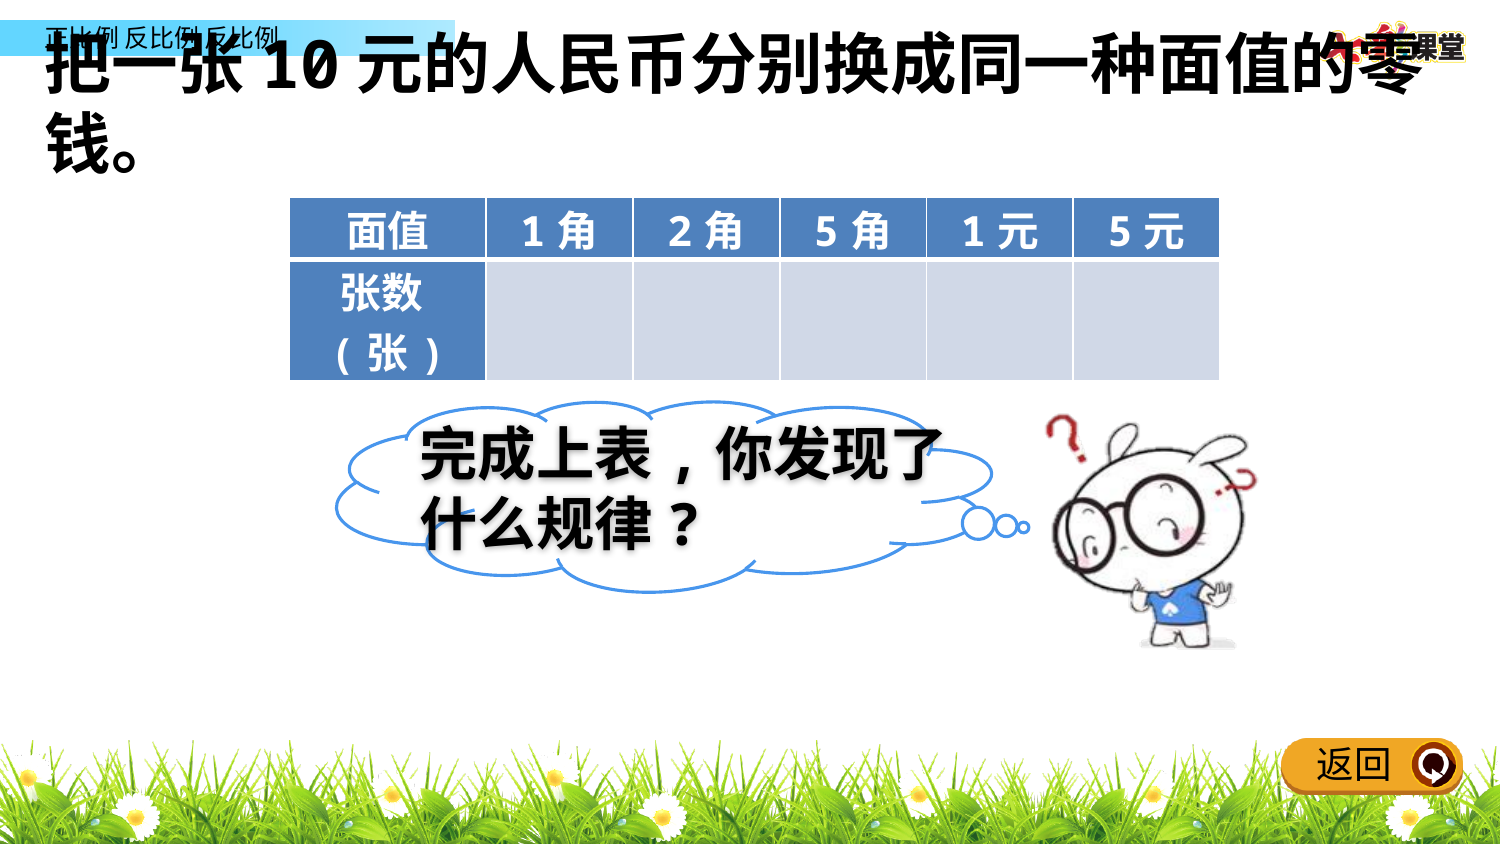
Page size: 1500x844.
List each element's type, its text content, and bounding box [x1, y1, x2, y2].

table_cell [487, 262, 632, 380]
table_cell 张数(张) [290, 262, 485, 380]
table_header 2角 [634, 198, 779, 257]
text_box 把一张10元的人民币分别换成同一种面值的零钱。 [29, 14, 1500, 190]
table_header 5角 [781, 198, 926, 257]
table_header 1角 [487, 198, 632, 257]
table_cell [927, 262, 1072, 380]
table_header 1元 [927, 198, 1072, 257]
table_cell [634, 262, 779, 380]
table_header 面值 [290, 198, 485, 257]
table_header 5元 [1074, 198, 1219, 257]
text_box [336, 398, 1309, 668]
table_cell [781, 262, 926, 380]
table_cell [1074, 262, 1219, 380]
picture [0, 740, 1500, 844]
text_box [1281, 733, 1464, 795]
